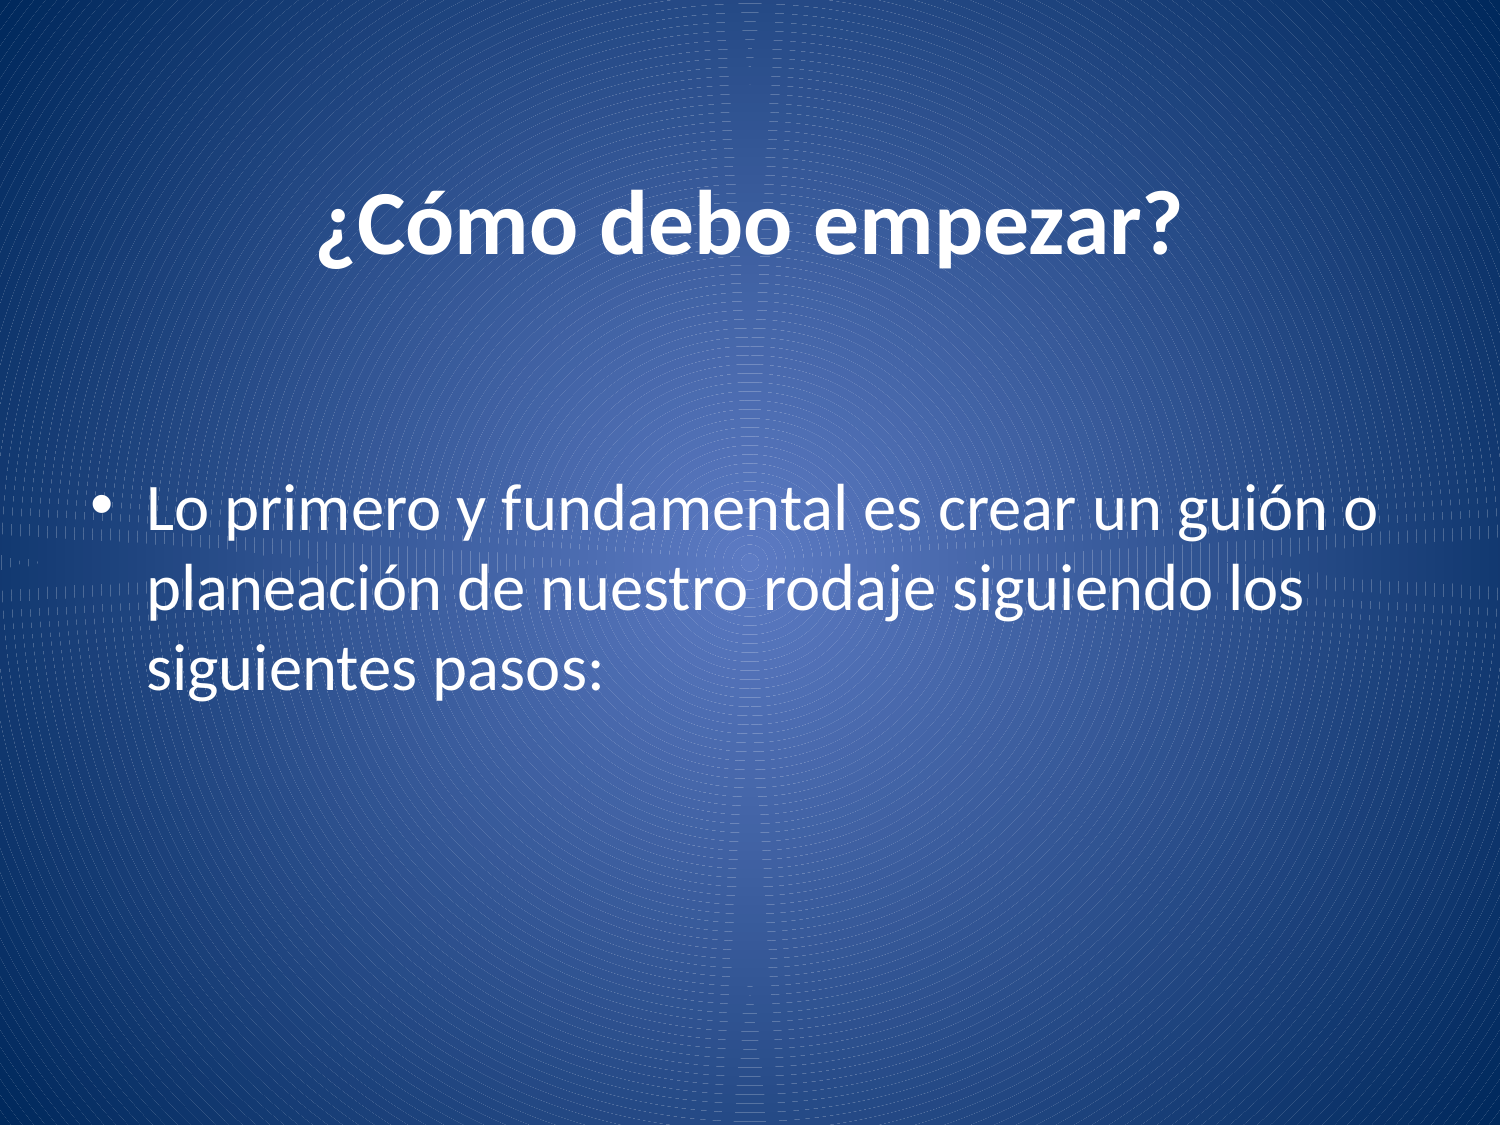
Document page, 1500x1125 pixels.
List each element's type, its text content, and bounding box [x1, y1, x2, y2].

list Lo primero y fundamental es crear un guión o planeación de nuestro rodaje siguiendo los siguientes pasos: [75, 456, 1425, 906]
title ¿Cómo debo empezar? [75, 125, 1425, 421]
